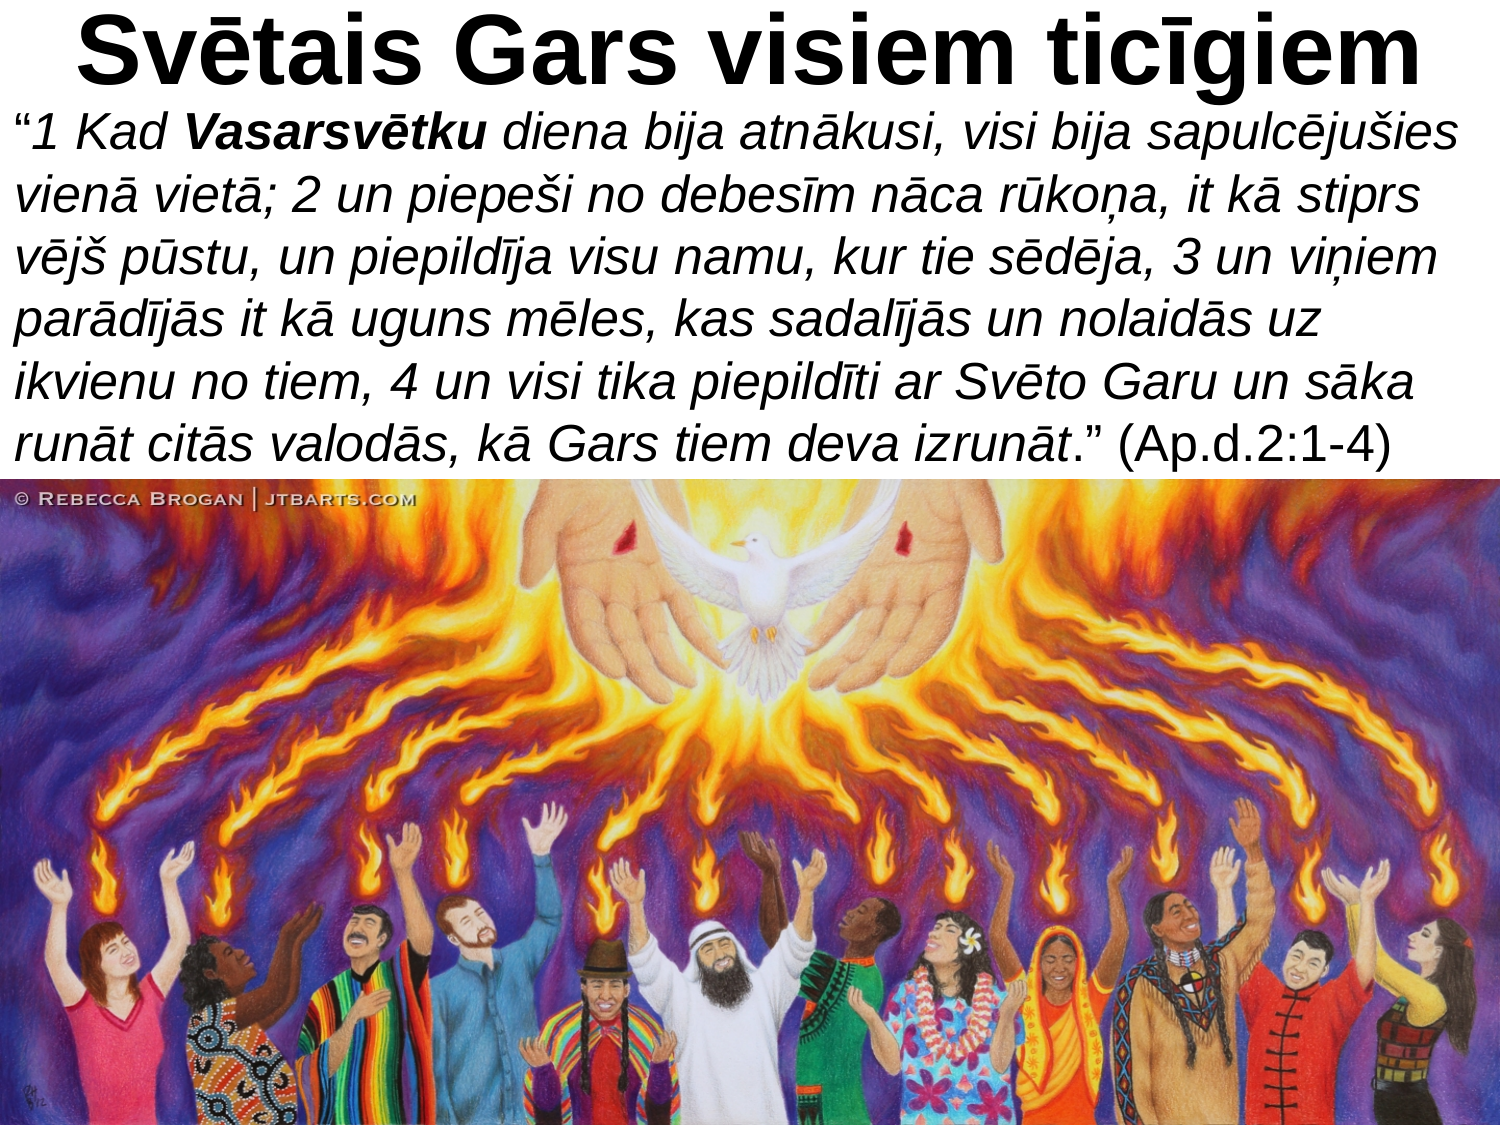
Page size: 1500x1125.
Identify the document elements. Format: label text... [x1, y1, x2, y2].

text_box “1 Kad Vasarsvētku diena bija atnākusi, visi bija sapulcējušies vienā vietā; 2 un piepeši no debesīm nāca rūkoņa, it kā stiprs vējš pūstu, un piepildīja visu namu, kur tie sēdēja, 3 un viņiem parādījās it kā uguns mēles, kas sadalījās un nolaidās uz ikvienu no tiem, 4 un visi tika piepildīti ar Svēto Garu un sāka runāt citās valodās, kā Gars tiem deva izrunāt.” (Ap.d.2:1-4) [0, 90, 1500, 479]
title Svētais Gars visiem ticīgiem [0, 0, 1500, 90]
picture [0, 479, 1500, 1125]
